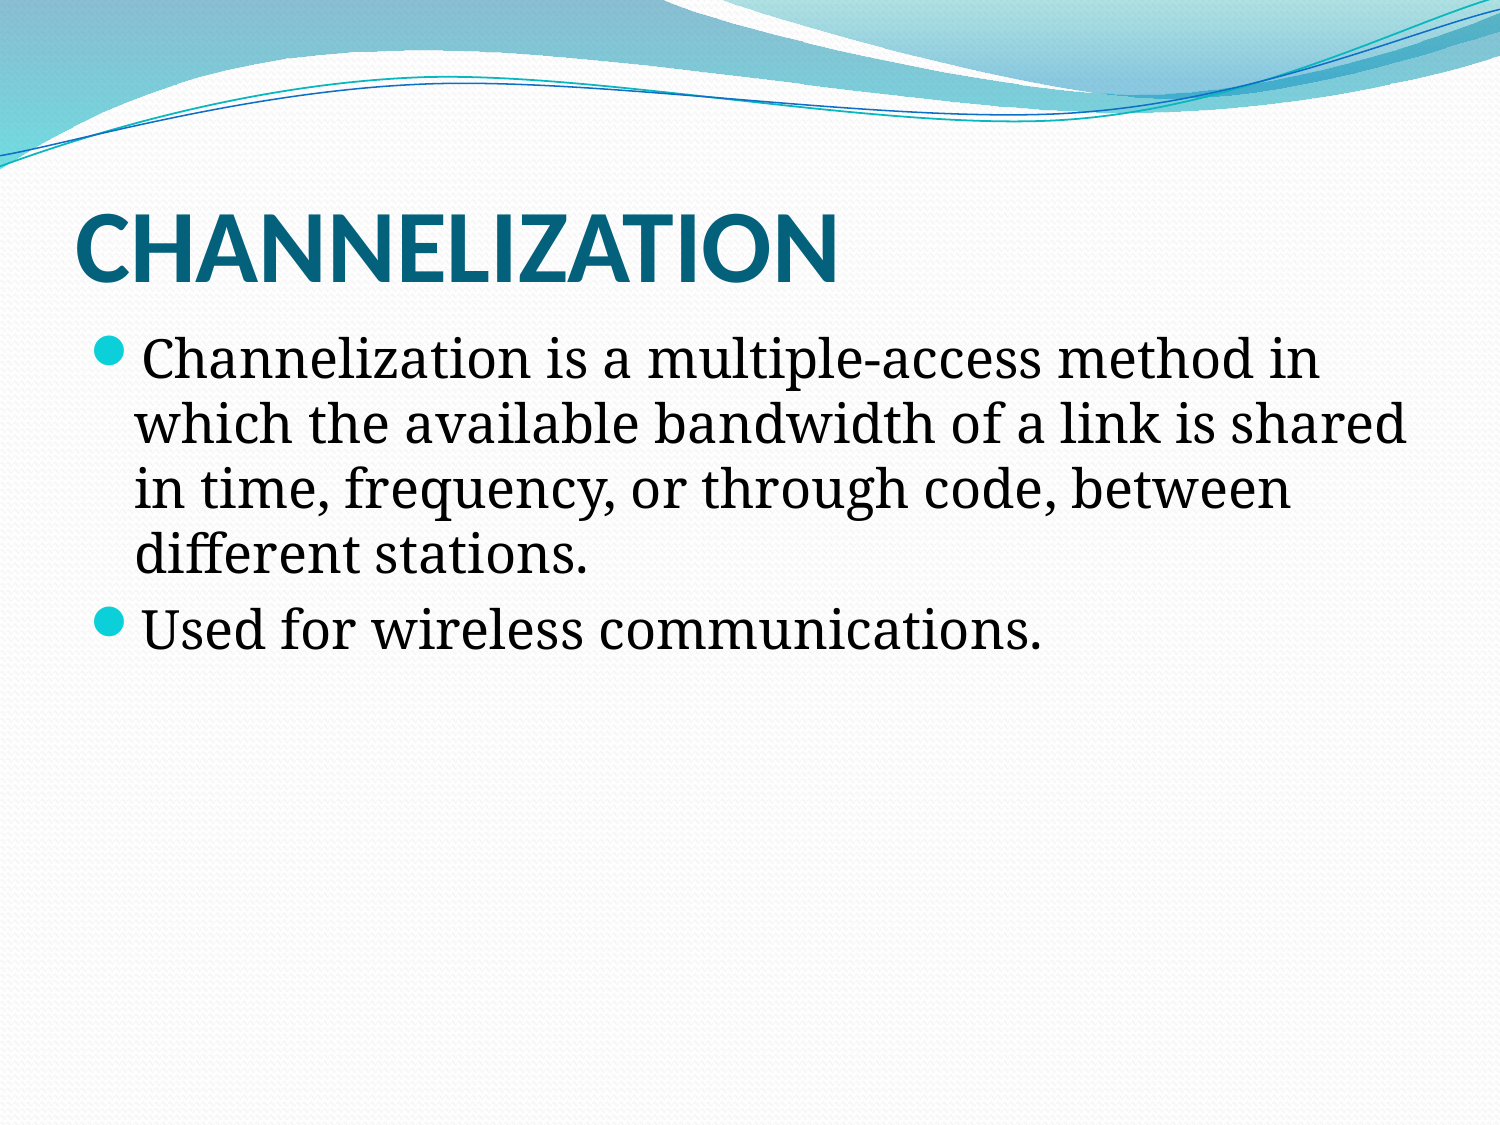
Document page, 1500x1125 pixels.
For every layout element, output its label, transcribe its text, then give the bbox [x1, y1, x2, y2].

title CHANNELIZATION [75, 115, 1425, 303]
list Channelization is a multiple-access method in which the available bandwidth of a link is shared in time, frequency, or through code, between different stations. Used for wireless communications. [75, 317, 1425, 1038]
